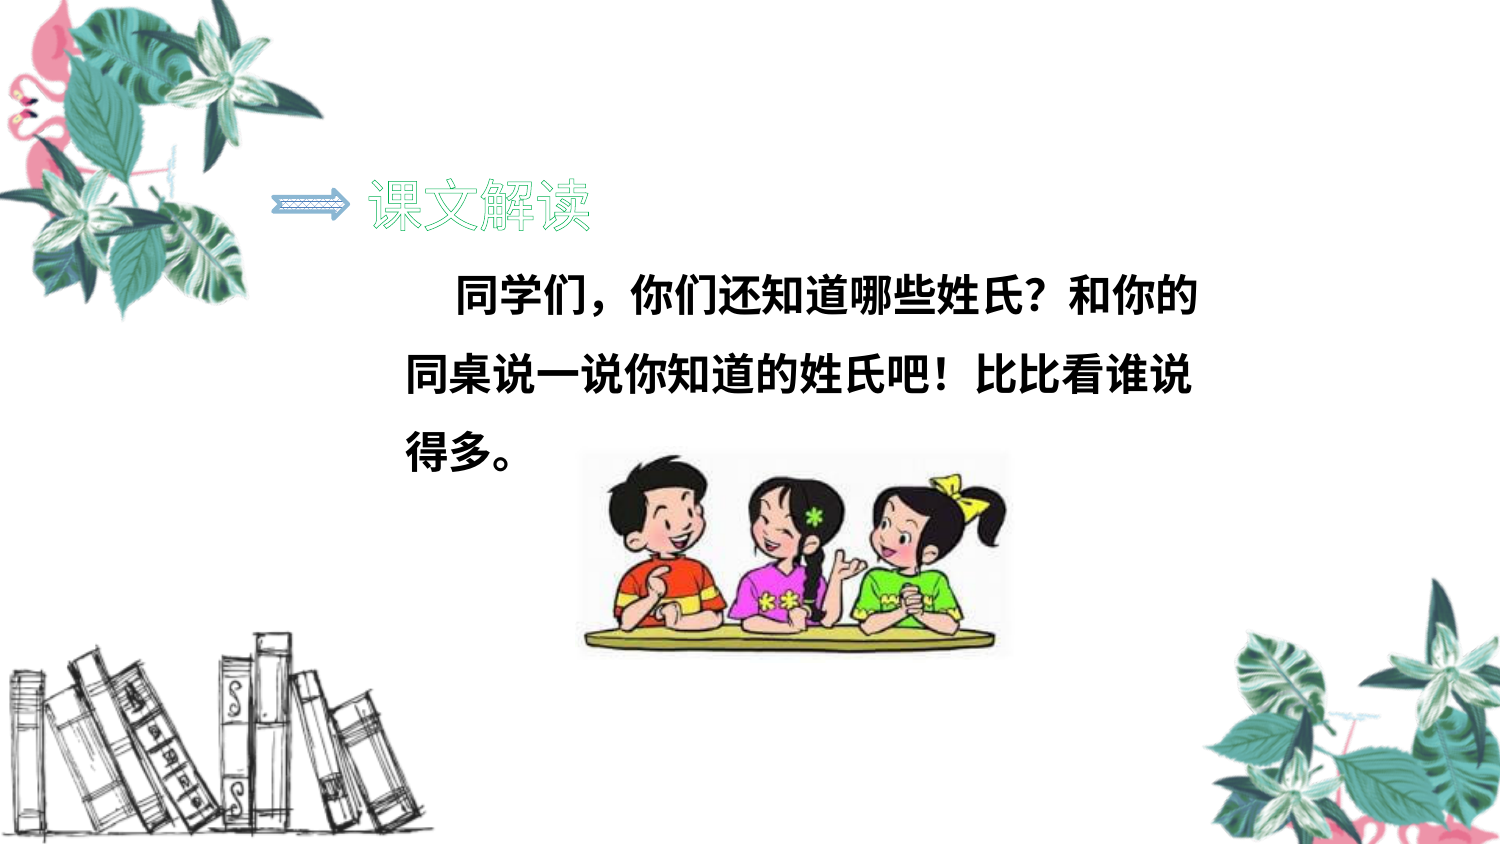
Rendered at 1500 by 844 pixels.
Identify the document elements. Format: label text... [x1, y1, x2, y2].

picture [0, 0, 410, 422]
text_box 课文解读 [355, 164, 603, 243]
picture [1107, 484, 1500, 844]
text_box [271, 187, 351, 221]
text_box 同学们，你们还知道哪些姓氏？和你的同桌说一说你知道的姓氏吧！比比看谁说得多。 [393, 235, 1218, 484]
picture [0, 612, 453, 844]
picture [575, 446, 1015, 663]
